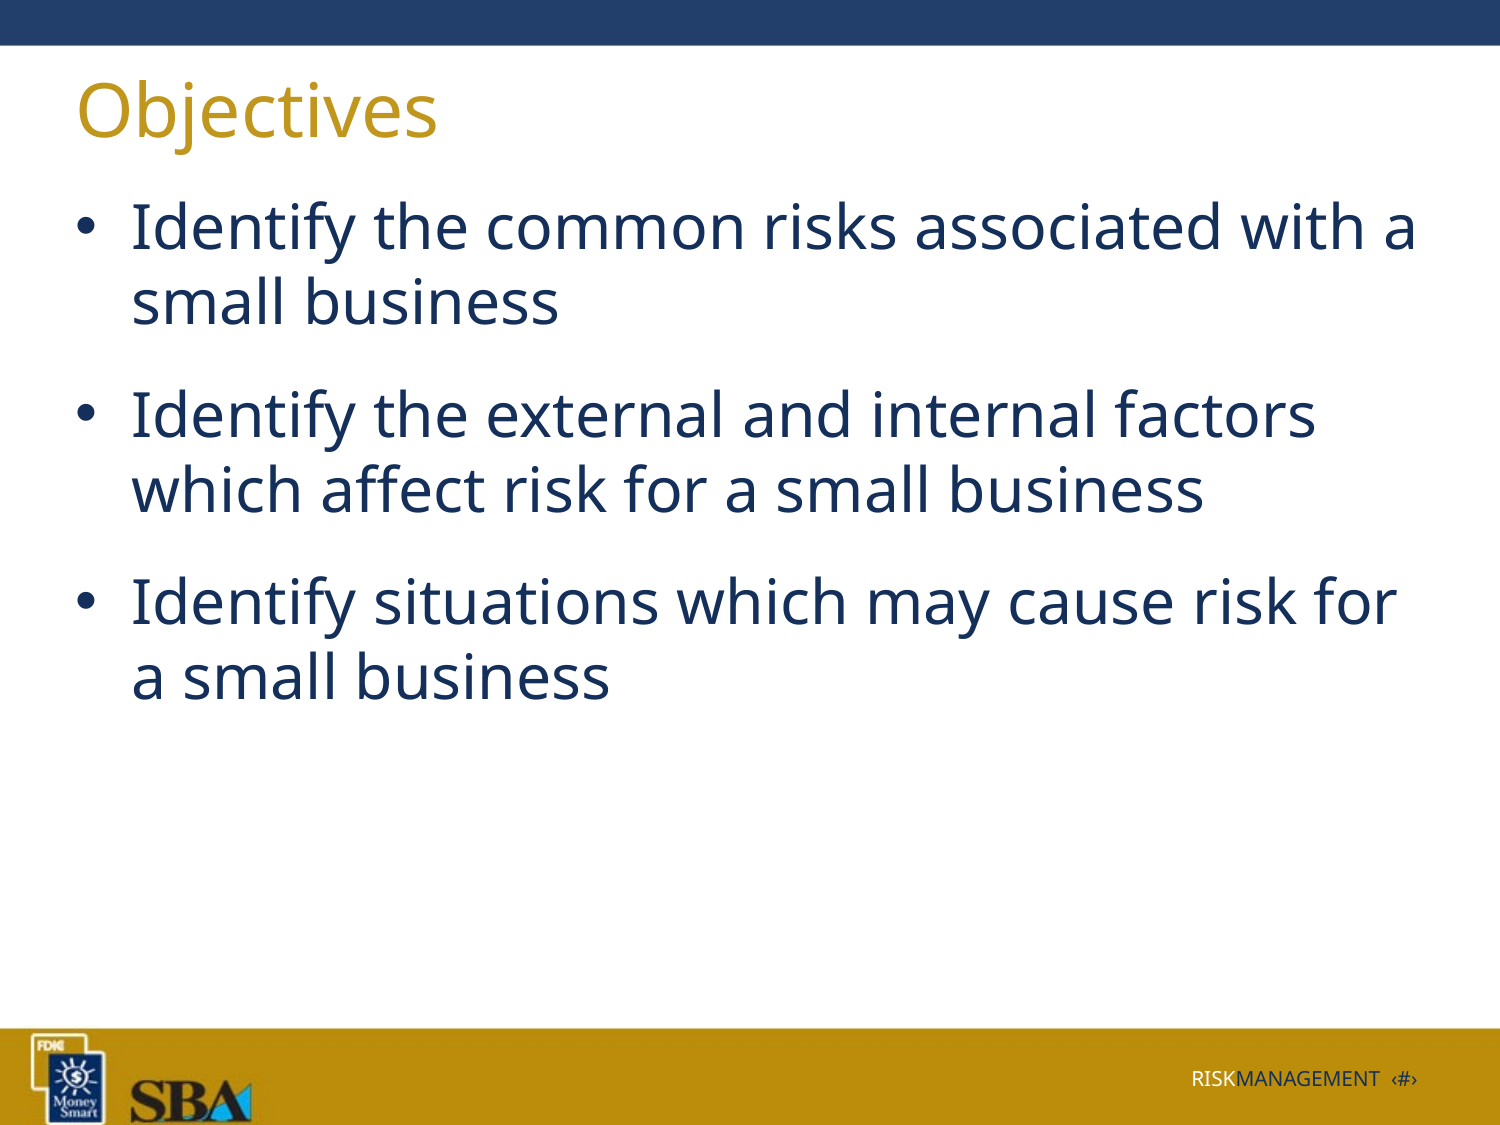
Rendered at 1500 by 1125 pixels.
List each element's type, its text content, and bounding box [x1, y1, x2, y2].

list Identify the common risks associated with a small business Identify the external and internal factors which affect risk for a small business Identify situations which may cause risk for a small business [74, 186, 1426, 888]
title Objectives [74, 61, 1426, 163]
picture [0, 0, 1500, 1125]
